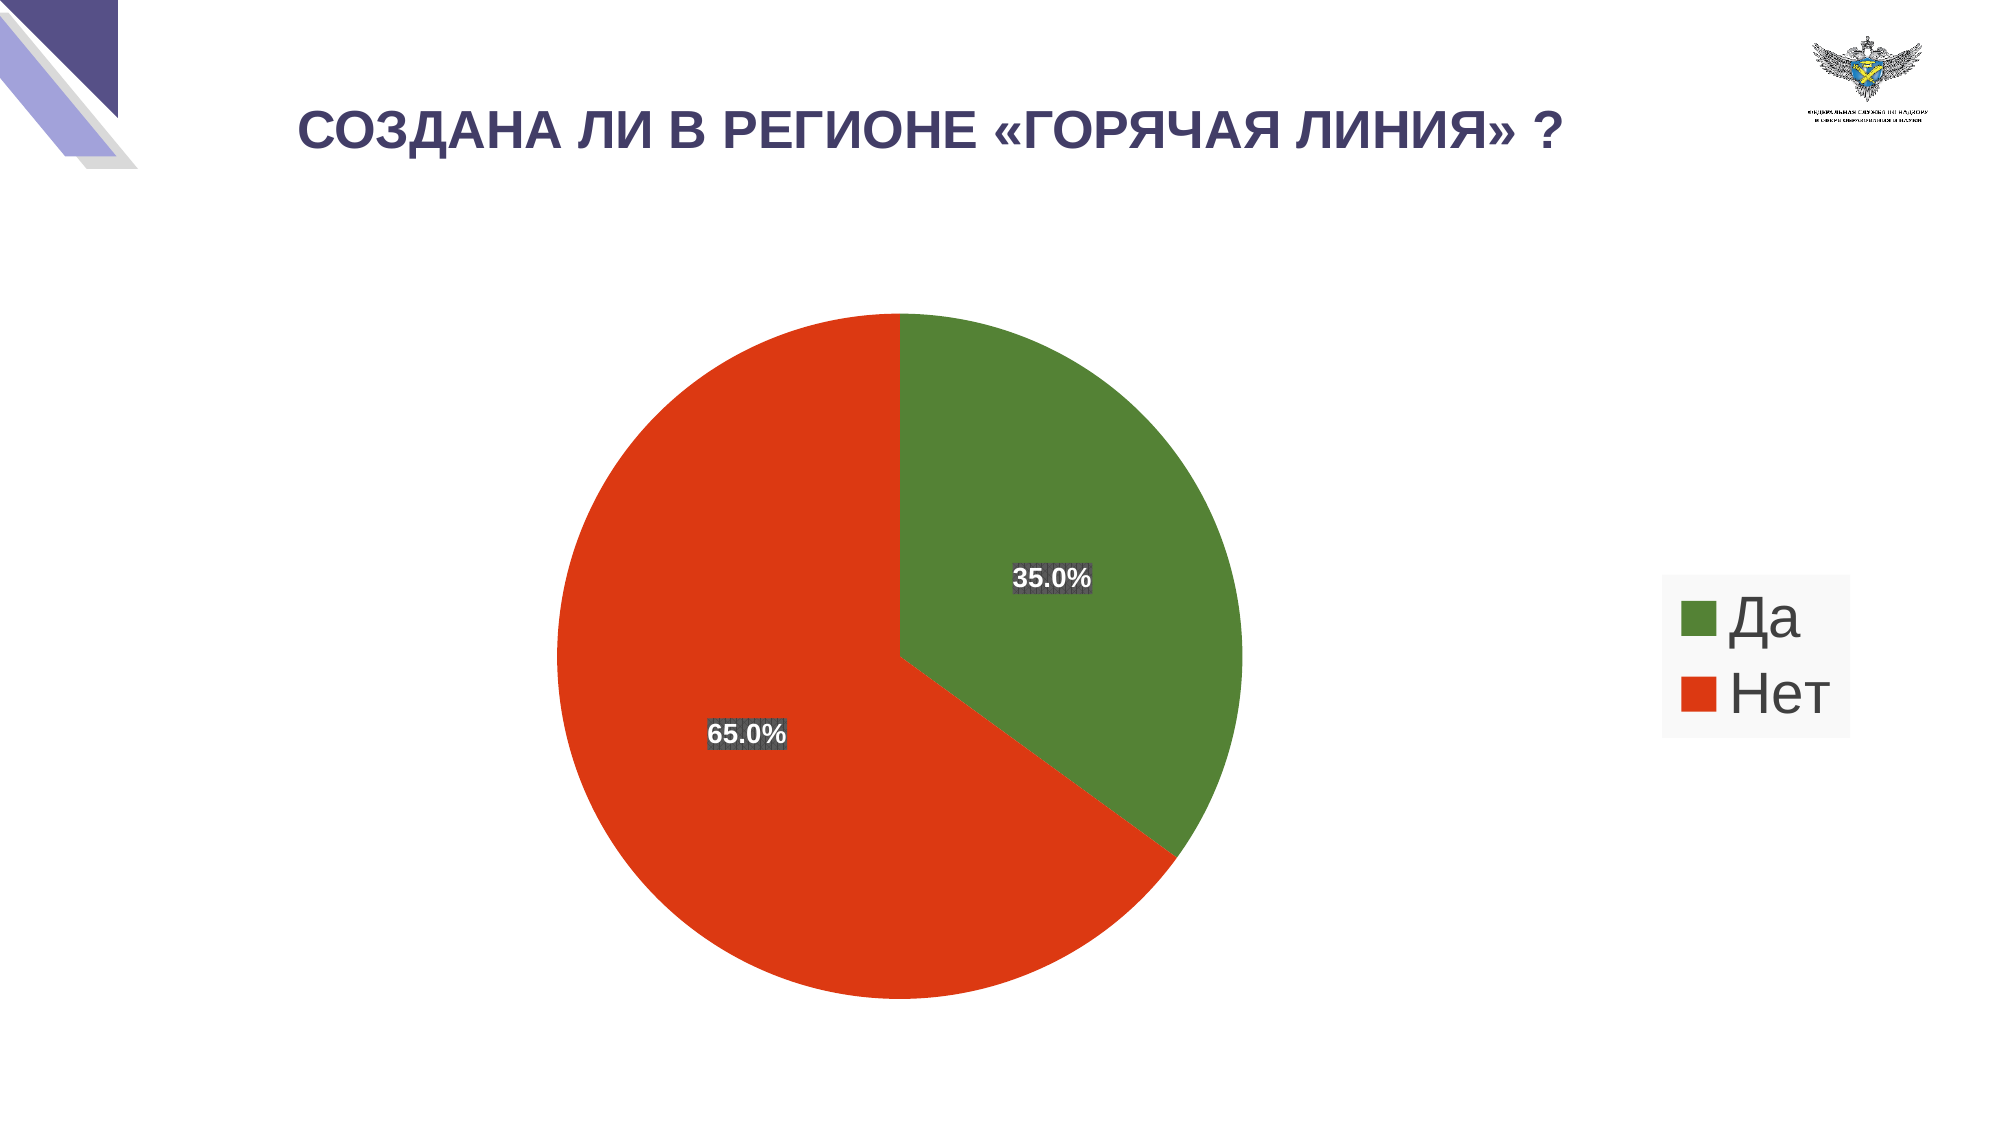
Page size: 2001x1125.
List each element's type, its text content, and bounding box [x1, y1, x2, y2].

text_box СОЗДАНА ЛИ В РЕГИОНЕ «ГОРЯЧАЯ ЛИНИЯ» ? [282, 88, 1667, 167]
chart [137, 299, 1863, 1014]
picture [1808, 35, 1928, 122]
